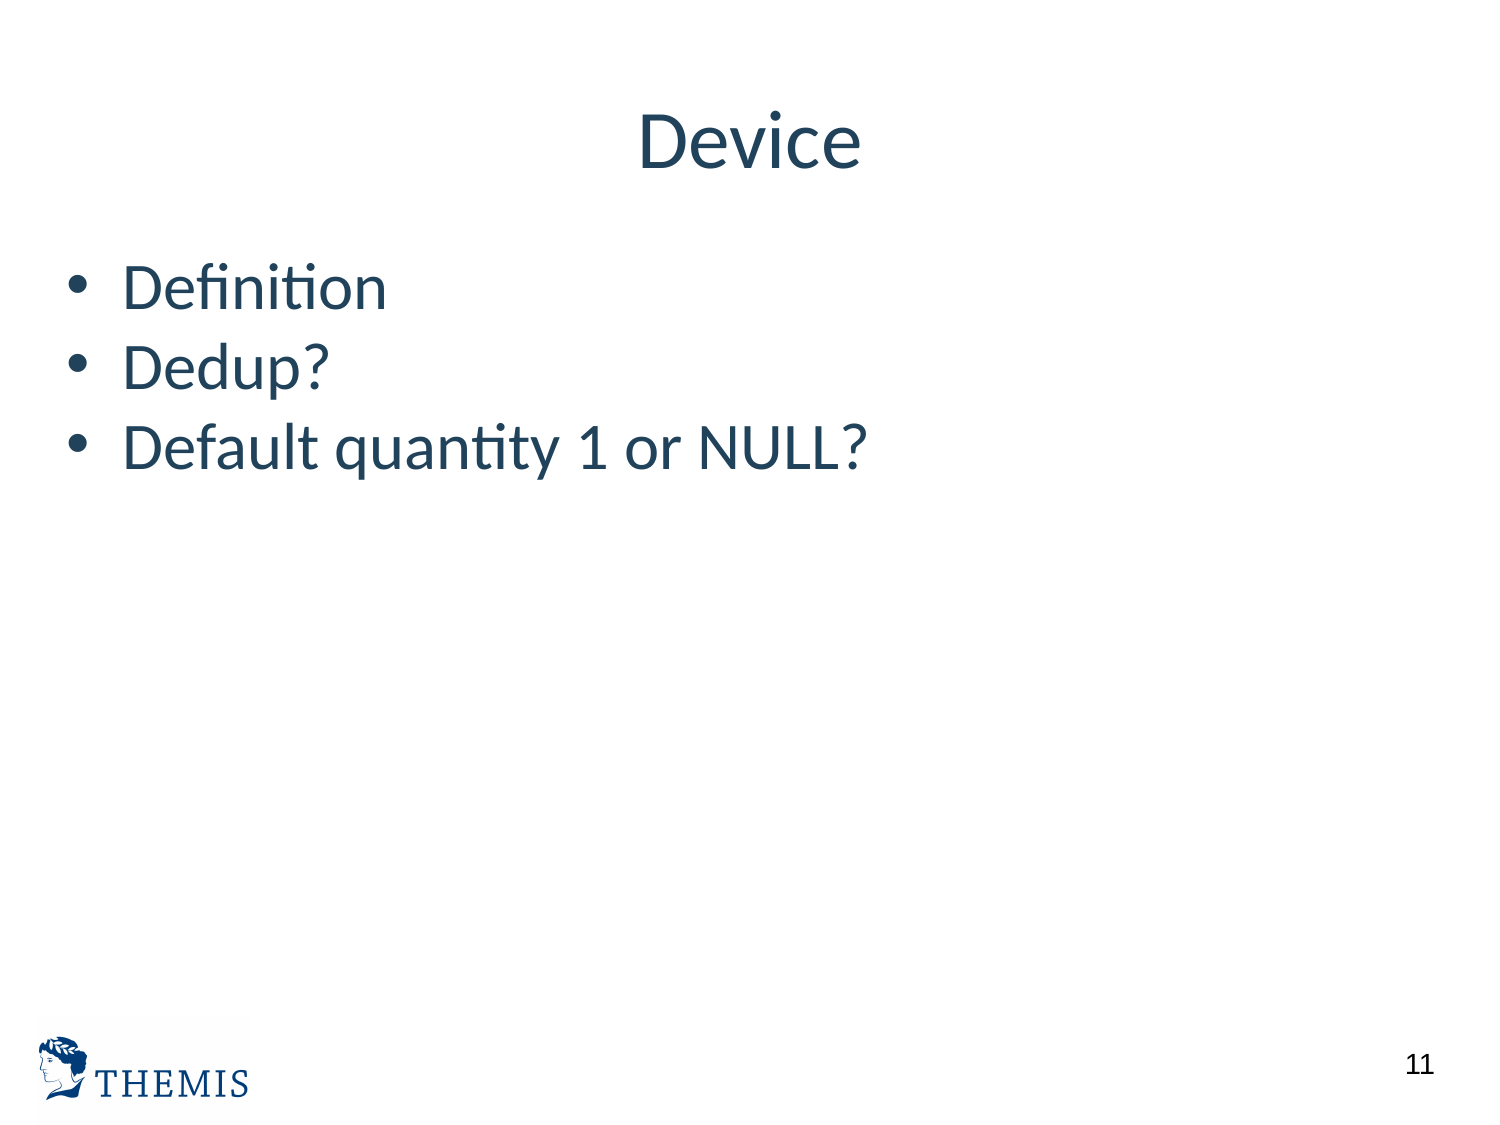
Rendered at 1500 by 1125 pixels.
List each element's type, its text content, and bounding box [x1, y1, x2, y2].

picture [37, 1017, 250, 1125]
slide_number 11 [1389, 1019, 1480, 1106]
title Device [51, 72, 1449, 199]
list Definition Dedup? Default quantity 1 or NULL? [51, 227, 1449, 975]
